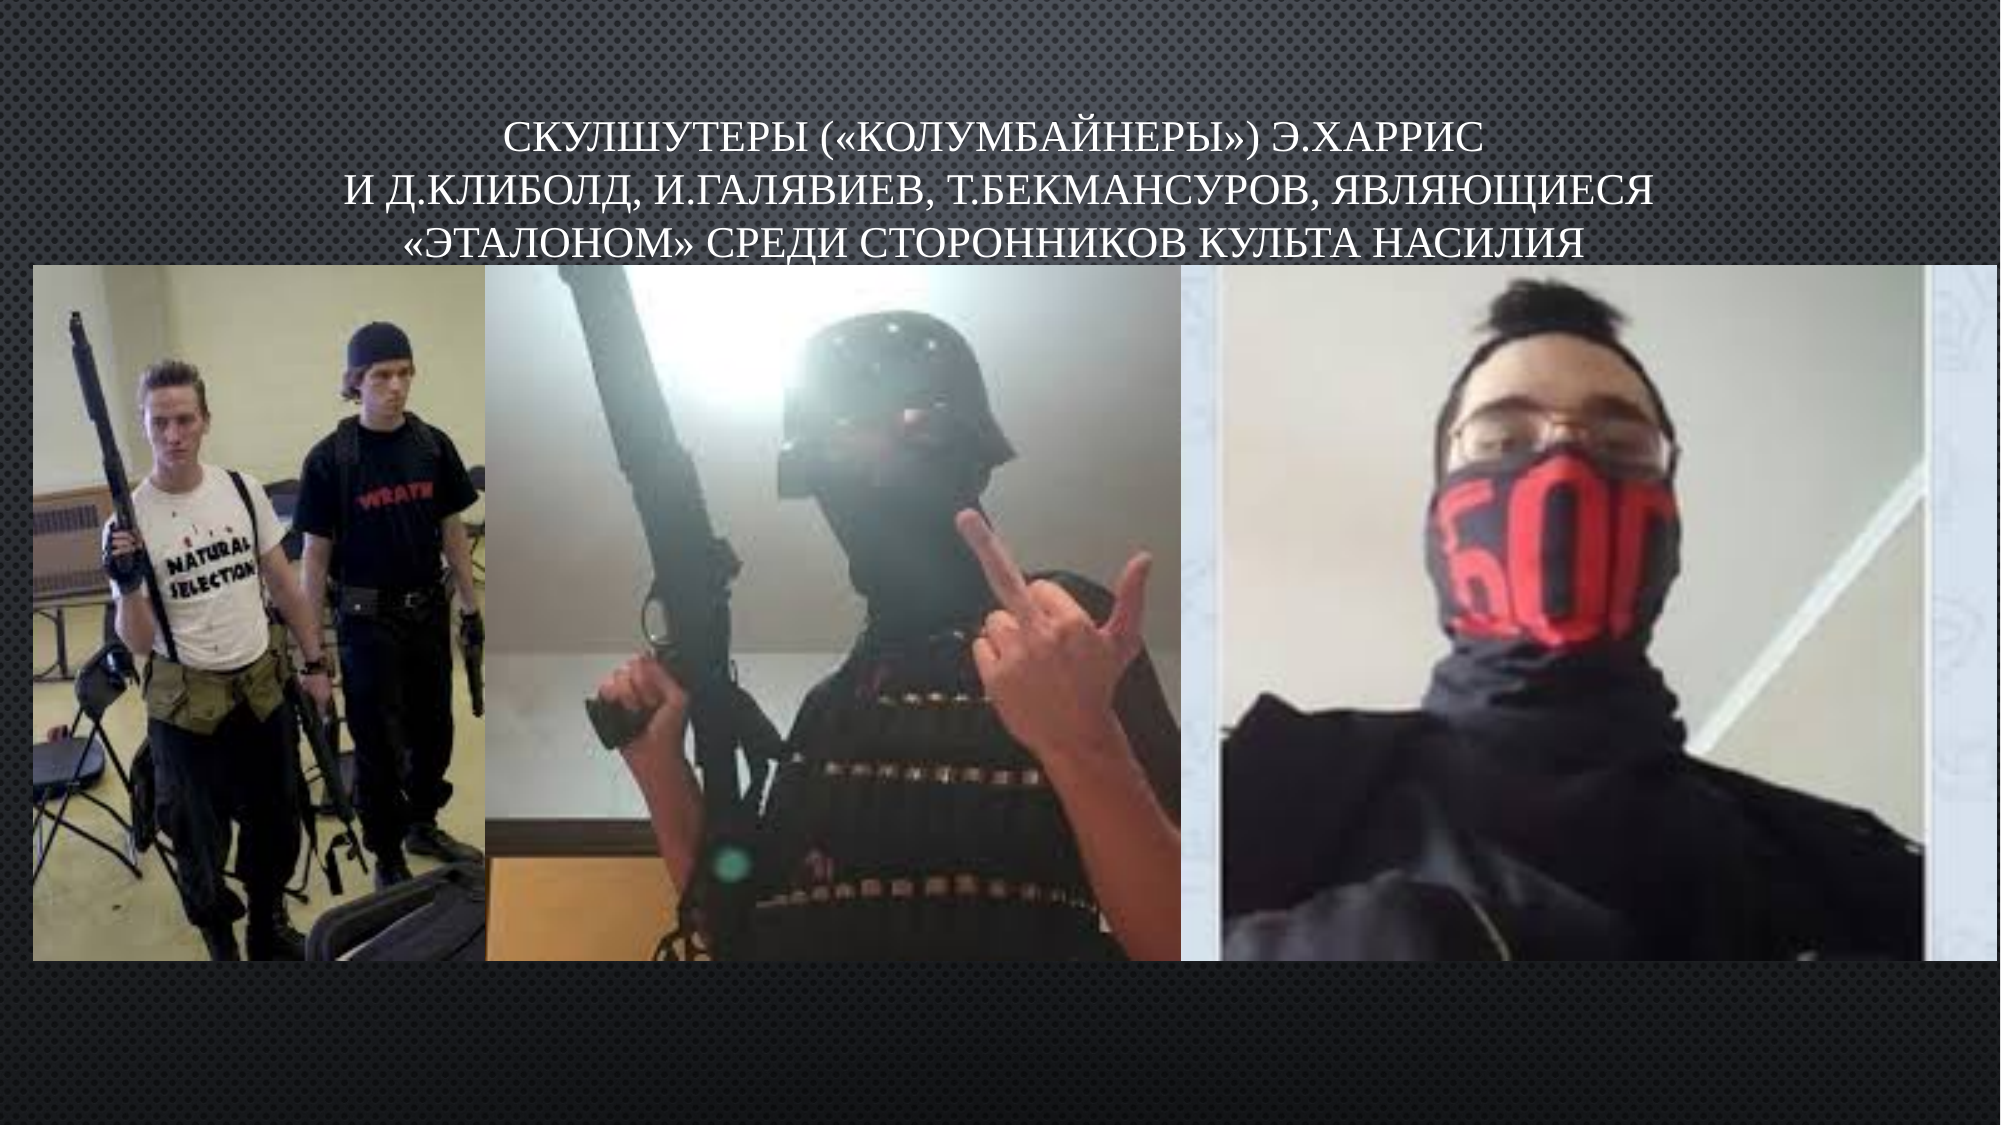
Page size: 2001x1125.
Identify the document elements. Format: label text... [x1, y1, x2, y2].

title Скулшутеры («колумбайнеры») Э.Харрис и Д.Клиболд, И.Галявиев, Т.Бекмансуров, являющиеся «эталоном» среди сторонников культа насилия [187, 99, 1813, 265]
picture [485, 265, 1997, 961]
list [32, 265, 485, 961]
